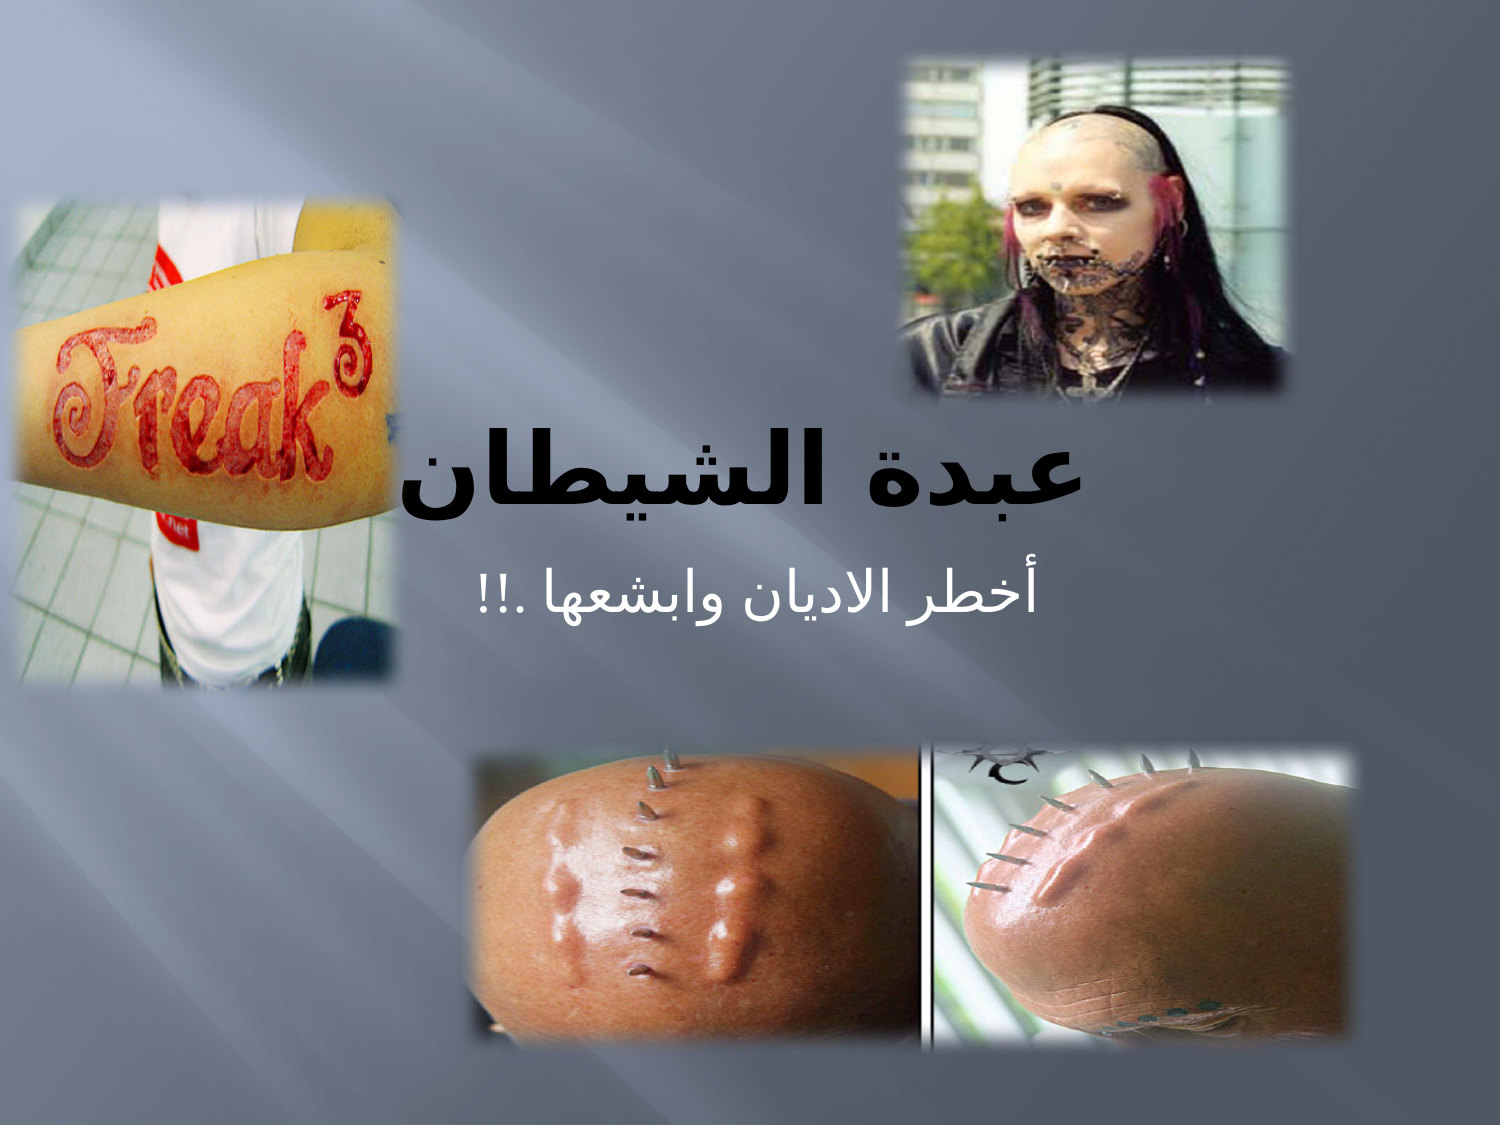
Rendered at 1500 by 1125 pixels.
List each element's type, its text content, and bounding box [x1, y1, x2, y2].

subtitle أخطر الاديان وابشعها .!! [225, 546, 1275, 834]
picture [0, 187, 411, 699]
picture [456, 737, 1367, 1055]
title عبدة الشيطان [415, 224, 1420, 525]
picture [890, 46, 1301, 411]
